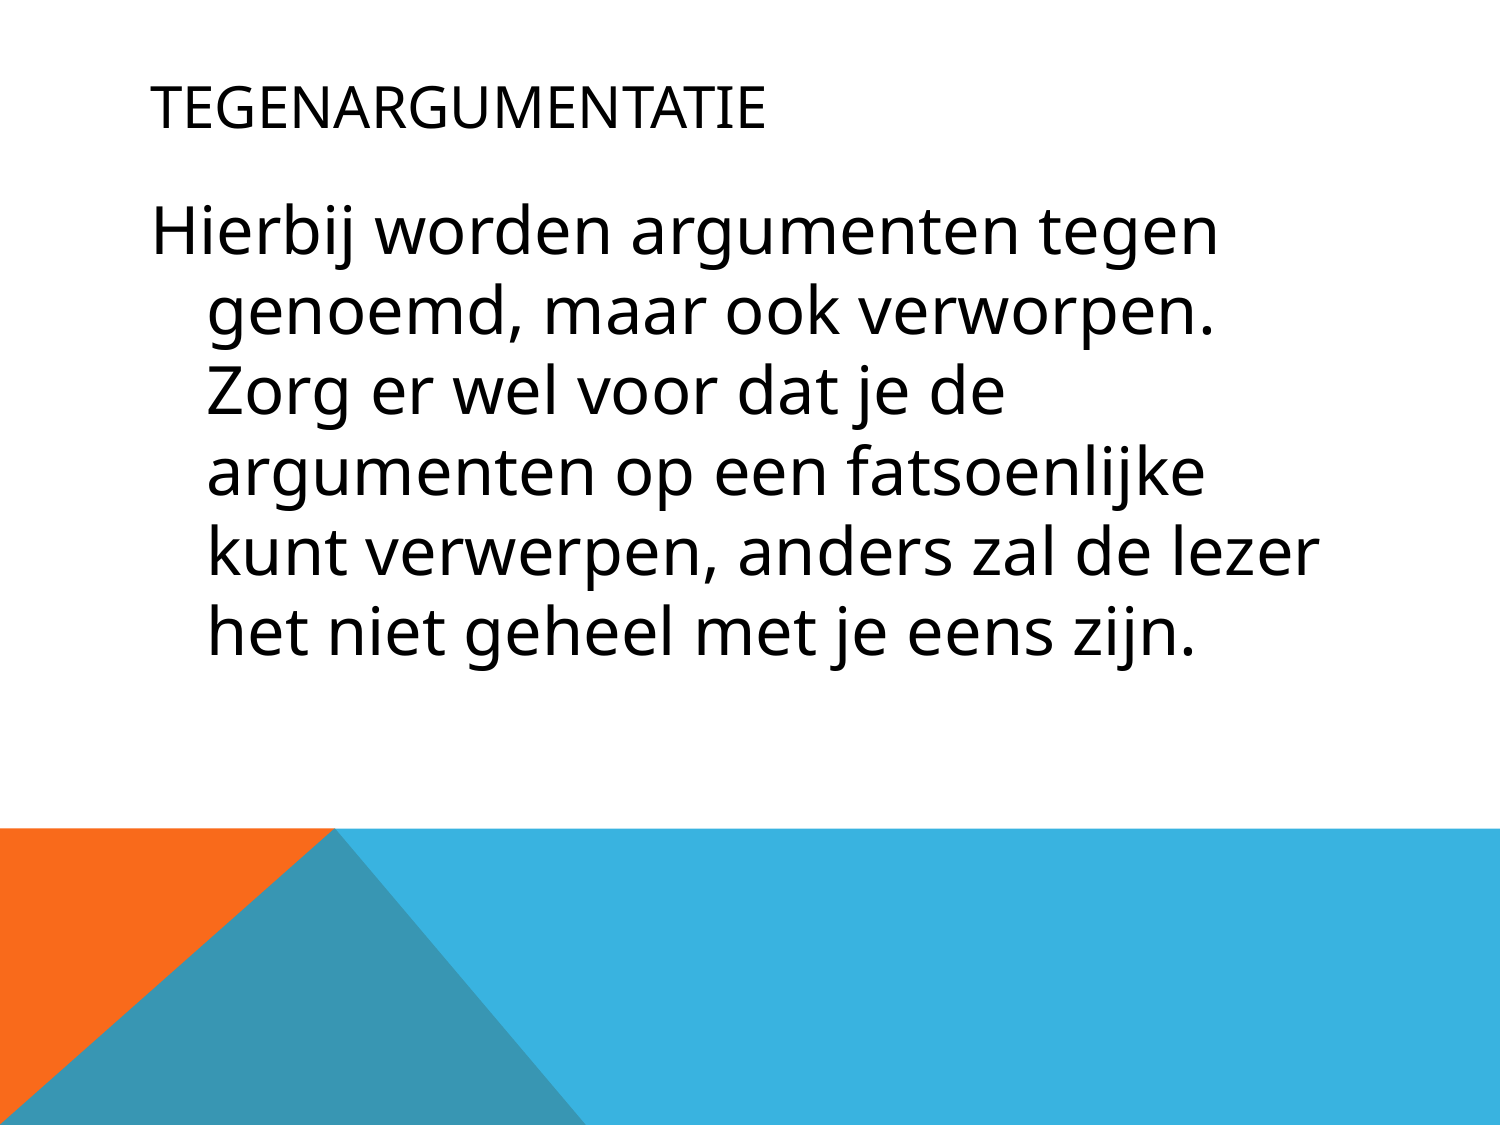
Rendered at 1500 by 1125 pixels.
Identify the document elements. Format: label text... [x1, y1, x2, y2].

title Tegenargumentatie [135, 60, 1369, 150]
list Hierbij worden argumenten tegen genoemd, maar ook verworpen. Zorg er wel voor dat je de argumenten op een fatsoenlijke kunt verwerpen, anders zal de lezer het niet geheel met je eens zijn. [135, 180, 1369, 768]
